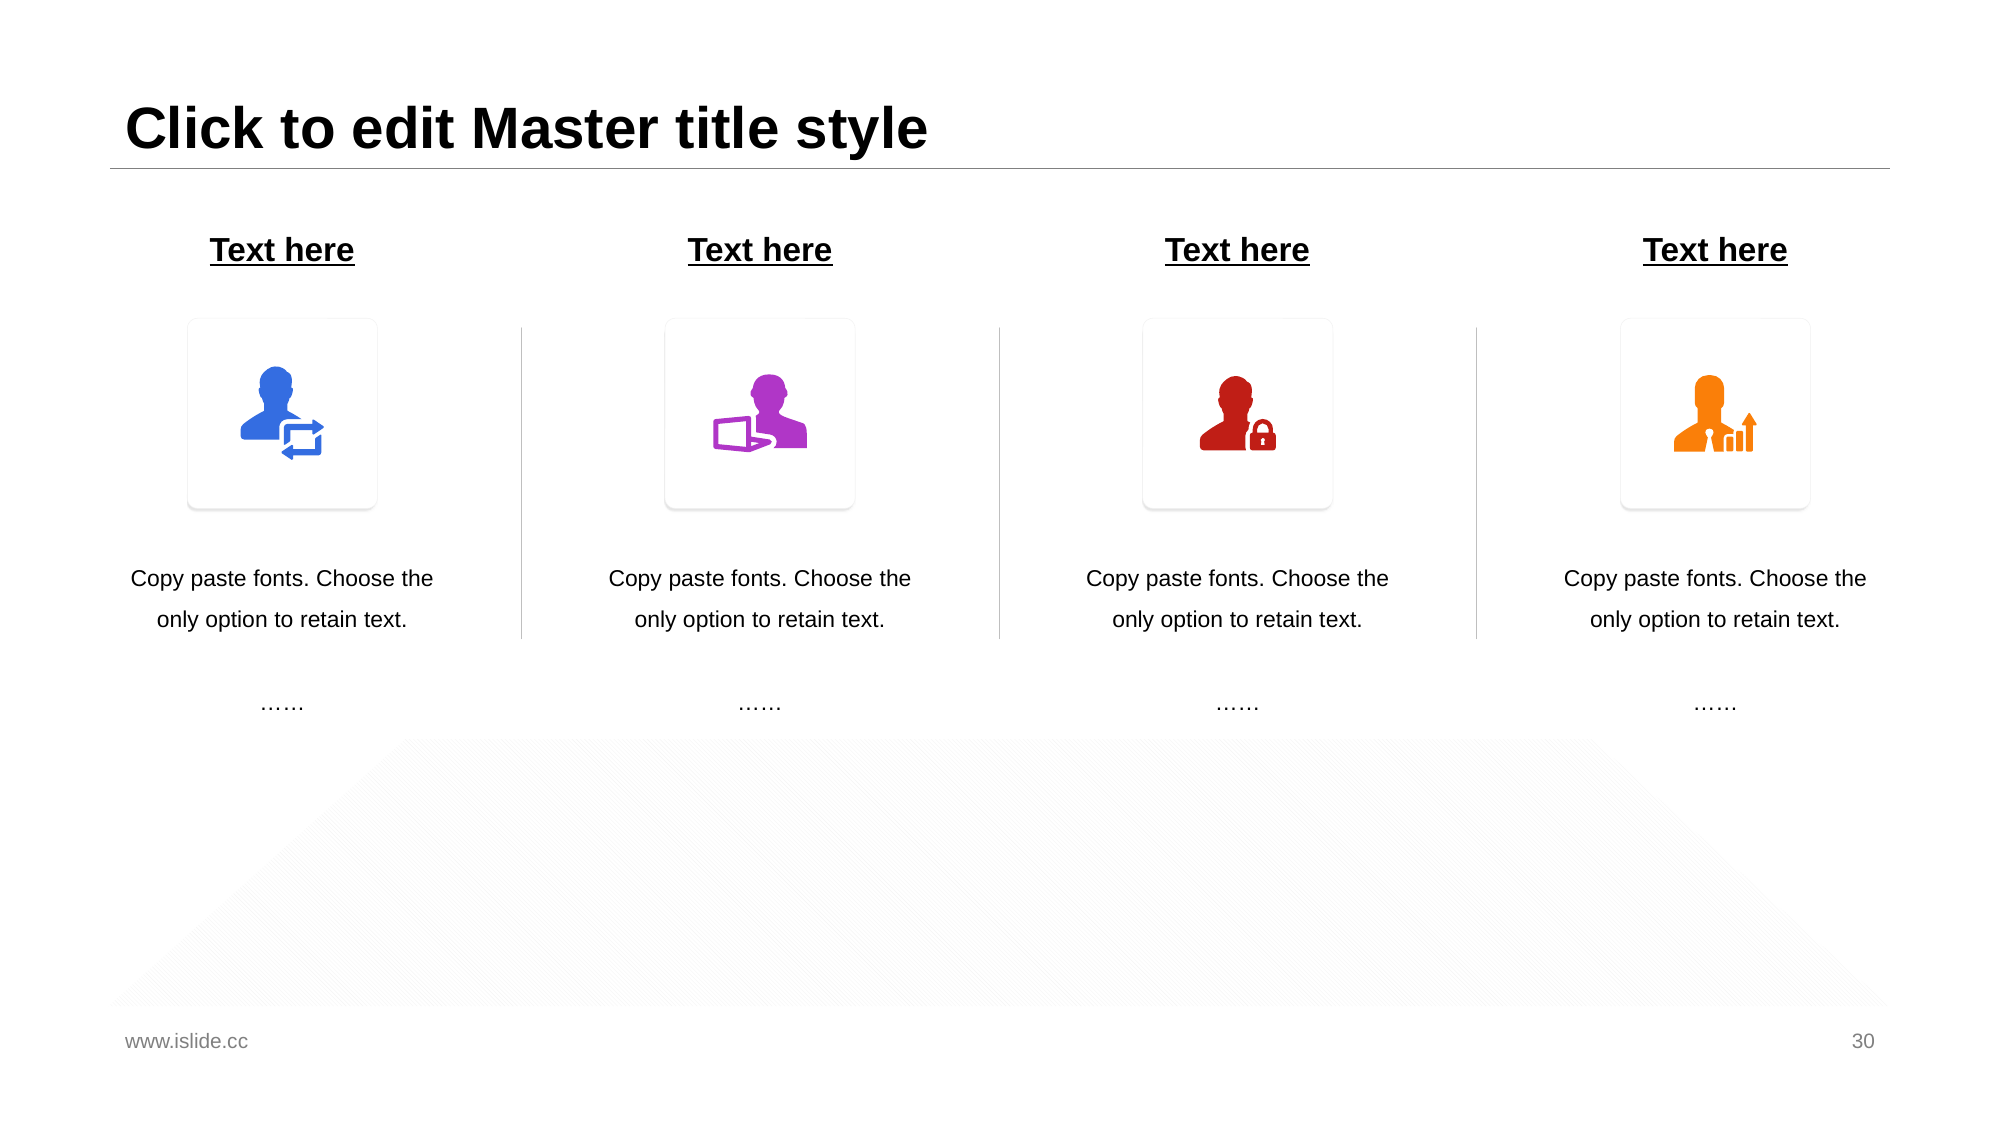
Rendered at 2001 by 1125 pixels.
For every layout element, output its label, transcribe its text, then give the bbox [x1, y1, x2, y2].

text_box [108, 212, 1890, 1007]
footer www.islide.cc [109, 1023, 790, 1058]
title Click to edit Master title style [109, 0, 1890, 169]
slide_number 30 [1412, 1023, 1890, 1058]
